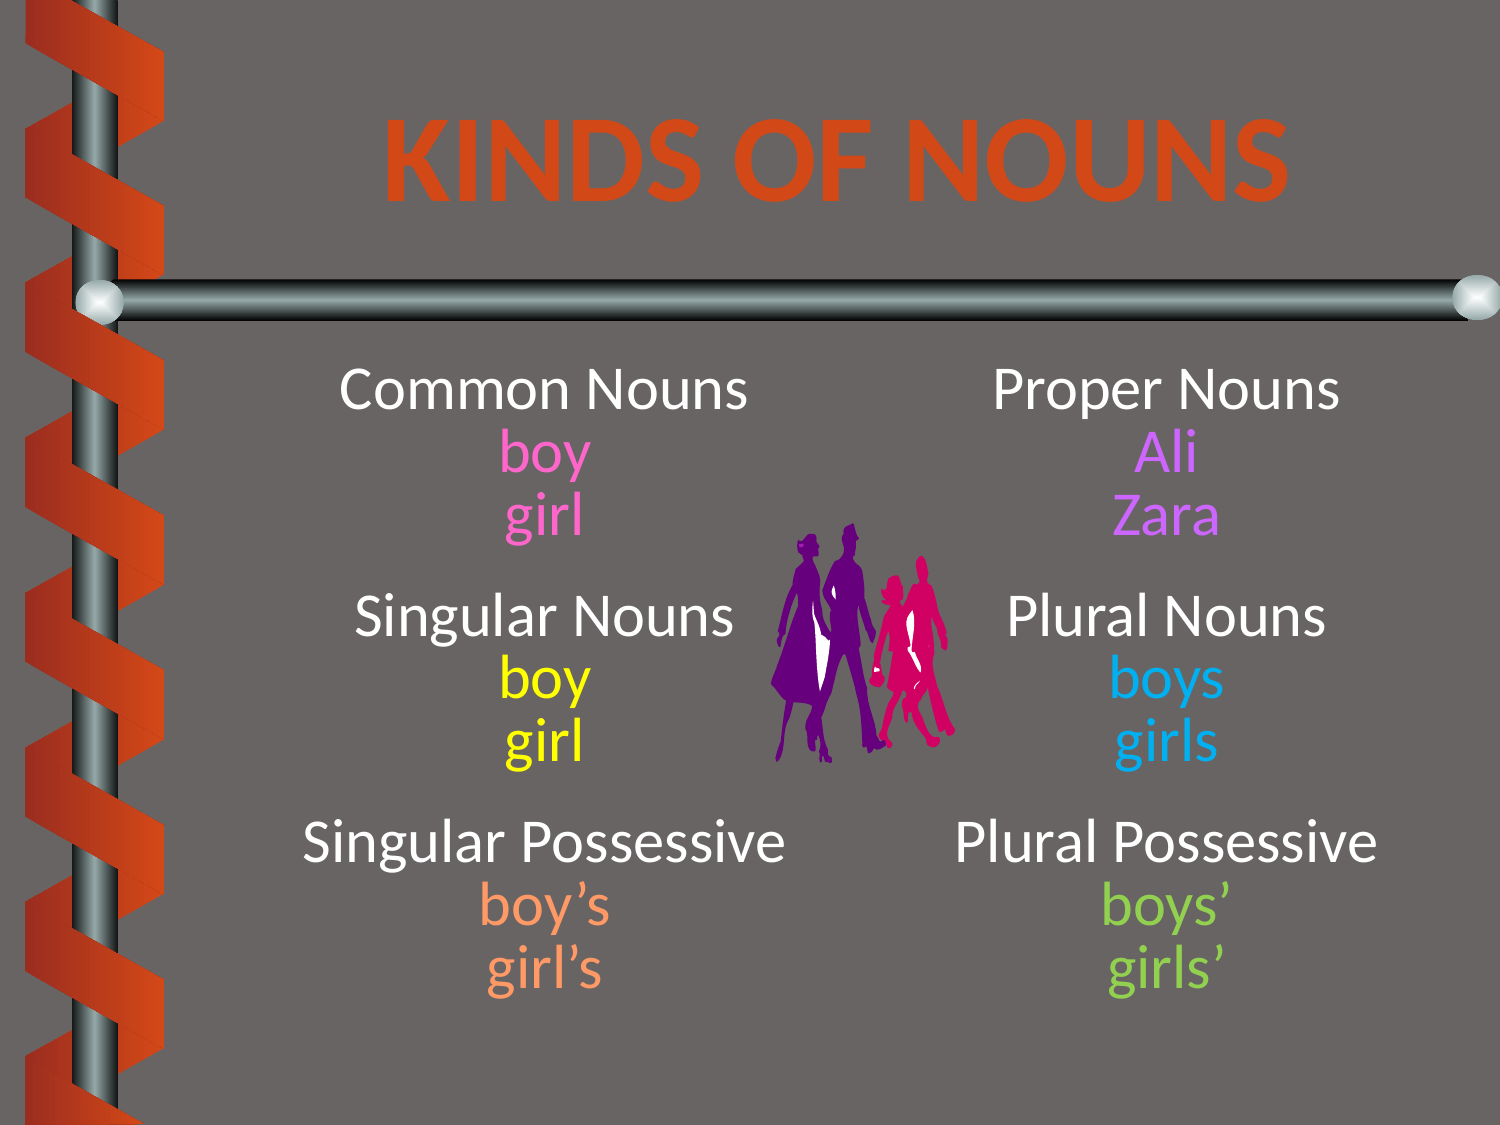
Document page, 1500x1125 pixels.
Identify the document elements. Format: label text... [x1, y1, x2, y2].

table_cell Plural Possessive boys’ girls’ [890, 815, 1444, 1042]
table_header Proper Nouns Ali Zara [890, 363, 1444, 589]
picture [763, 510, 963, 779]
table_cell Plural Nouns boys girls [890, 589, 1444, 815]
table_header Common Nouns boy girl [200, 363, 890, 589]
table_cell Singular Possessive boy’s girl’s [200, 815, 890, 1042]
table_cell Singular Nouns boy girl [200, 589, 890, 815]
title Kinds of Nouns [200, 75, 1475, 257]
text_box [0, 0, 1500, 75]
